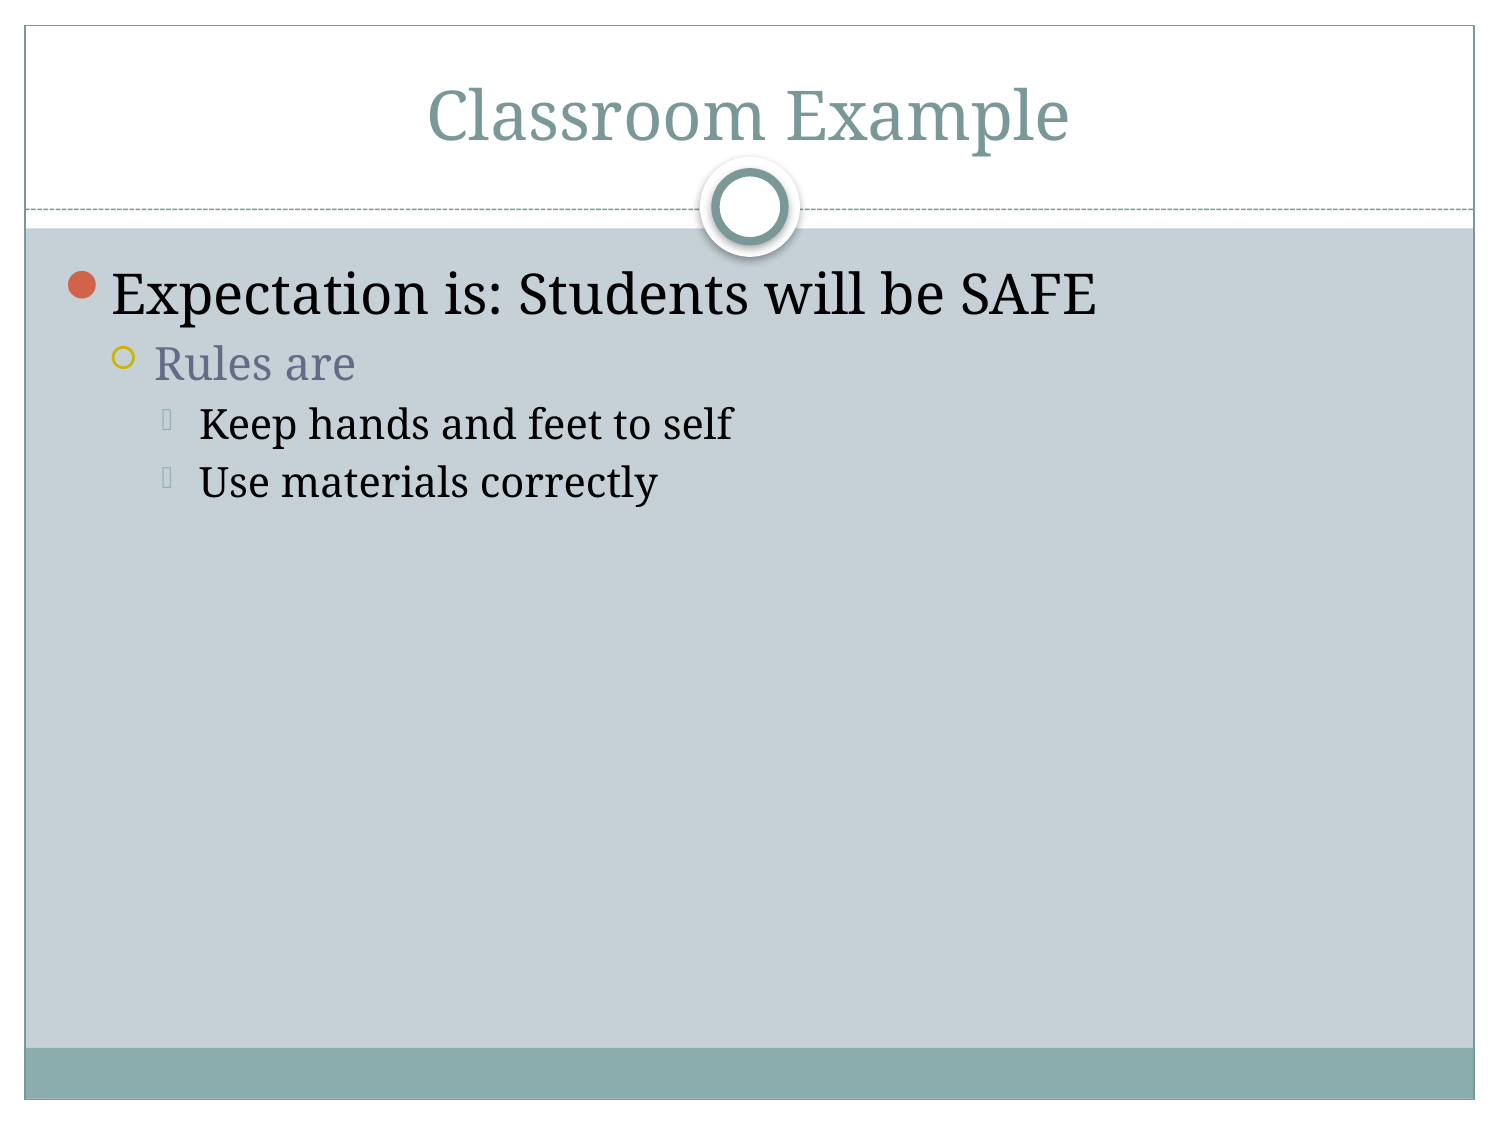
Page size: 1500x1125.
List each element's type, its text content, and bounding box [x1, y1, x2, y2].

list Expectation is: Students will be SAFE Rules are Keep hands and feet to self Use materials correctly [49, 250, 1445, 1001]
title Classroom Example [49, 37, 1450, 162]
